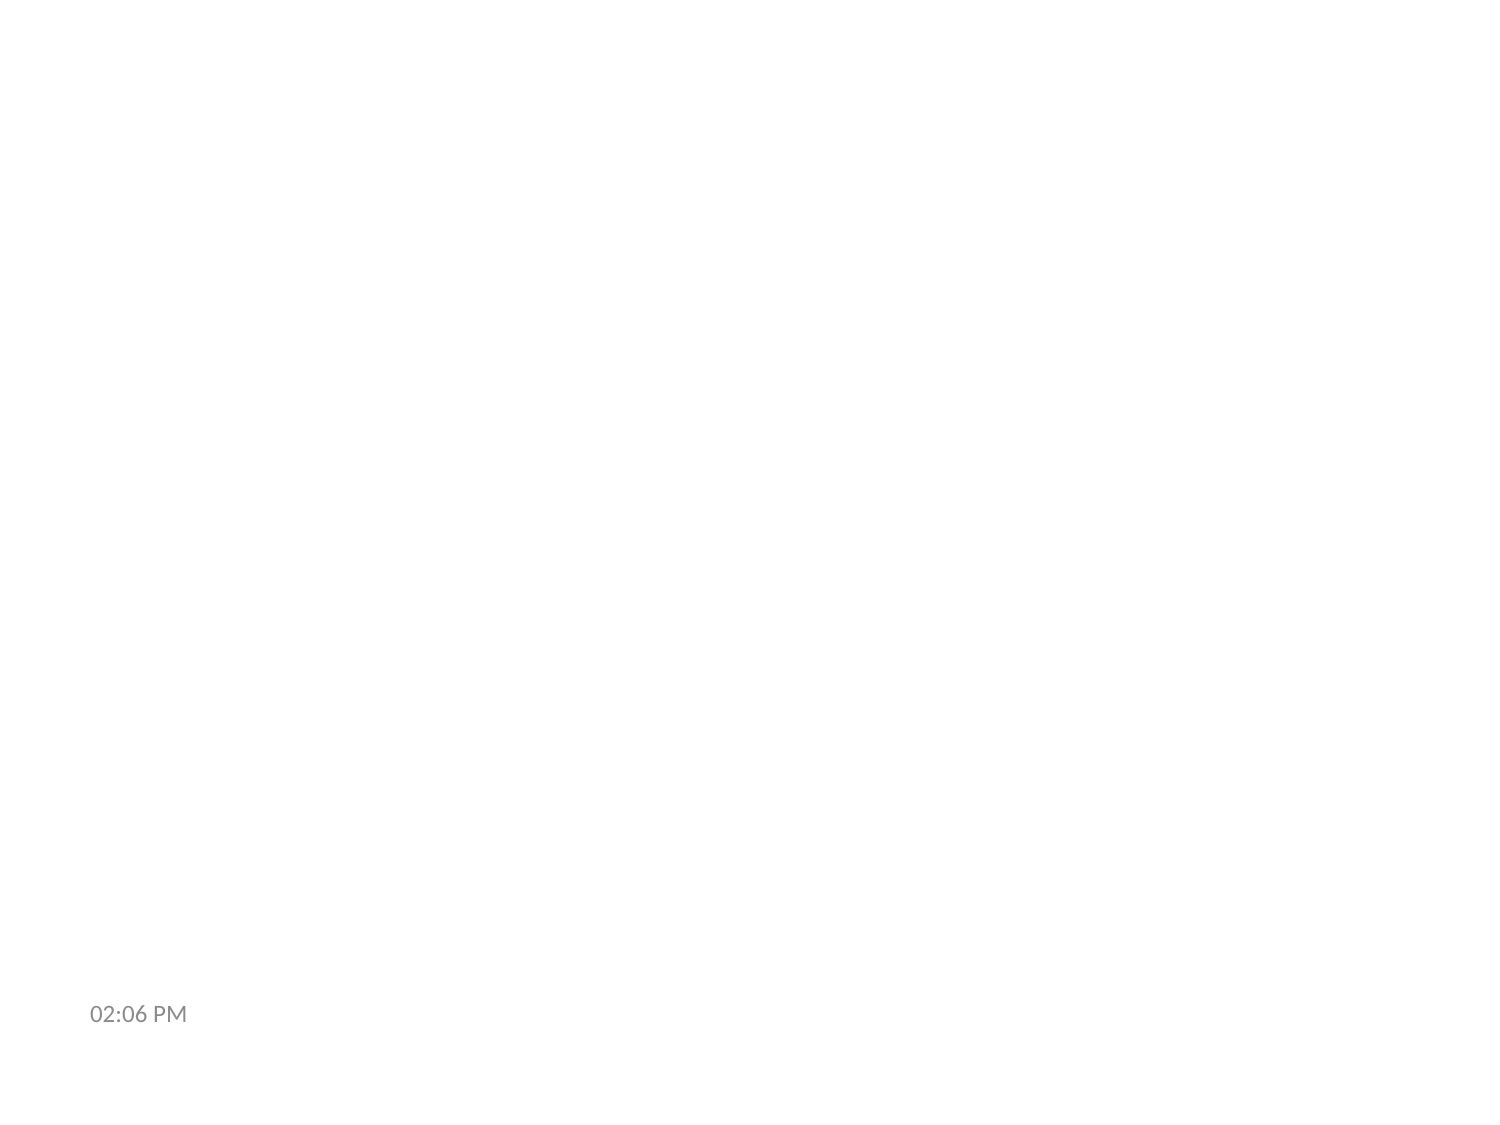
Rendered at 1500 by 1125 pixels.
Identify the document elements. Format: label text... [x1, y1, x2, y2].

text_box 3:35 PM [75, 982, 425, 1043]
